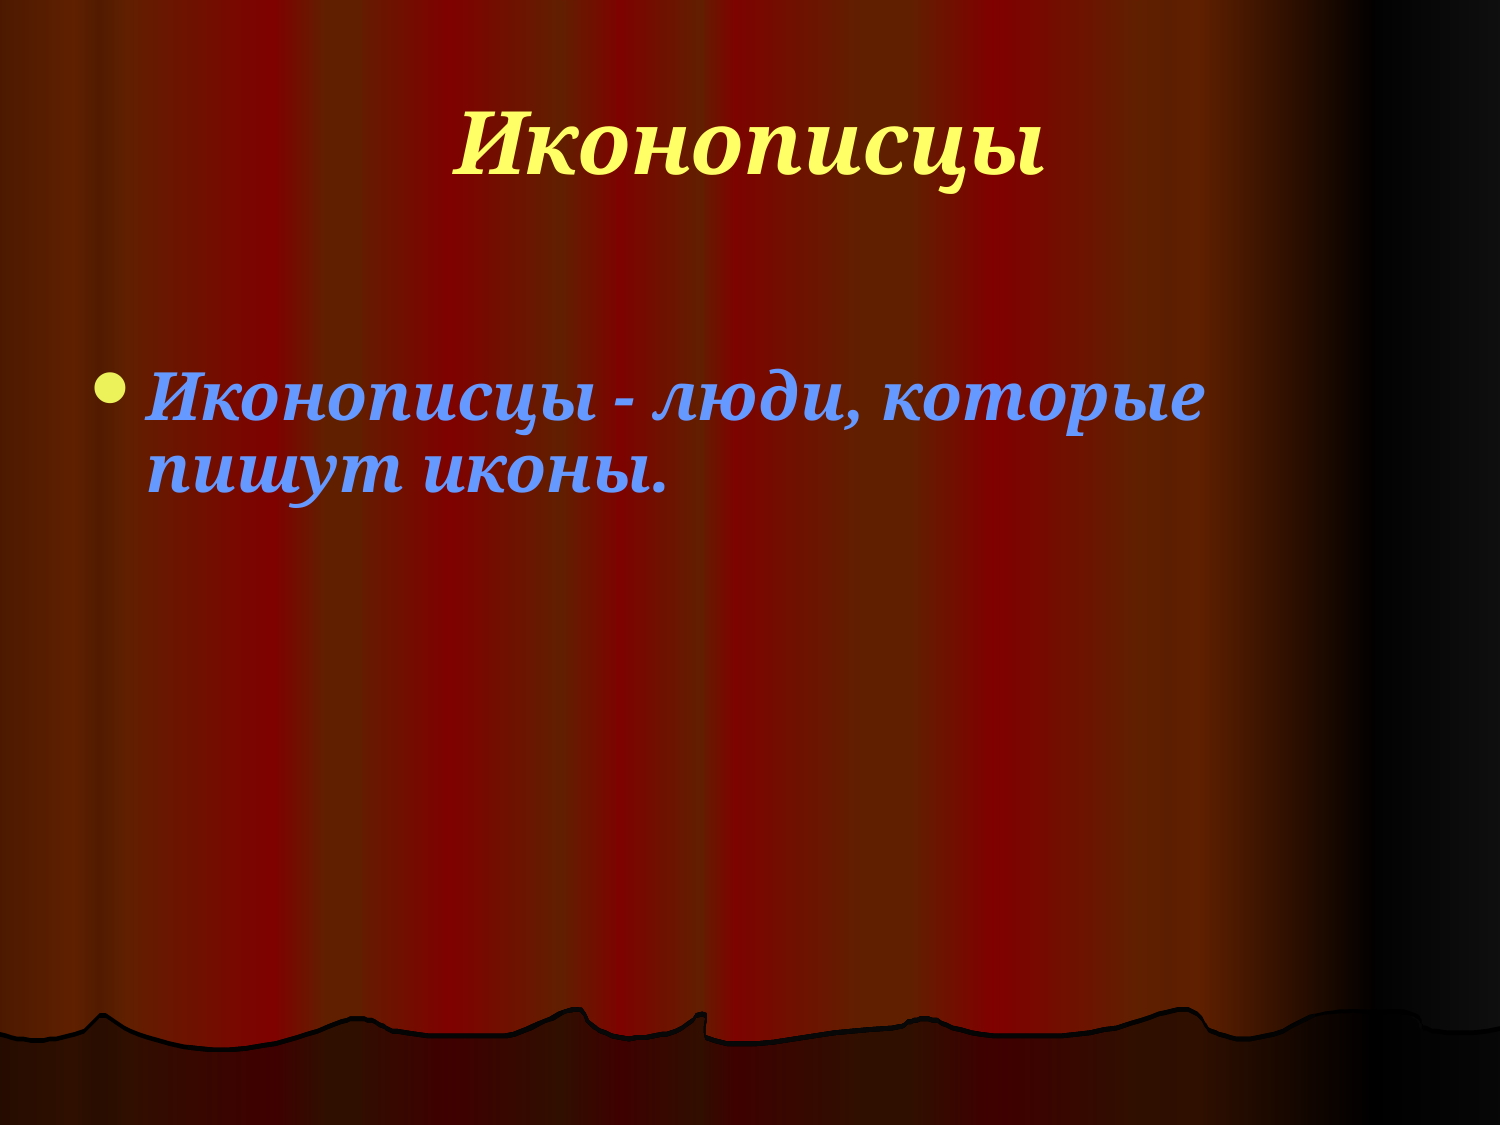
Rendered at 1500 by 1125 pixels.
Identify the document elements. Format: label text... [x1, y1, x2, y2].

title Иконописцы [75, 45, 1425, 233]
list Иконописцы - люди, которые пишут иконы. [75, 262, 1425, 1006]
